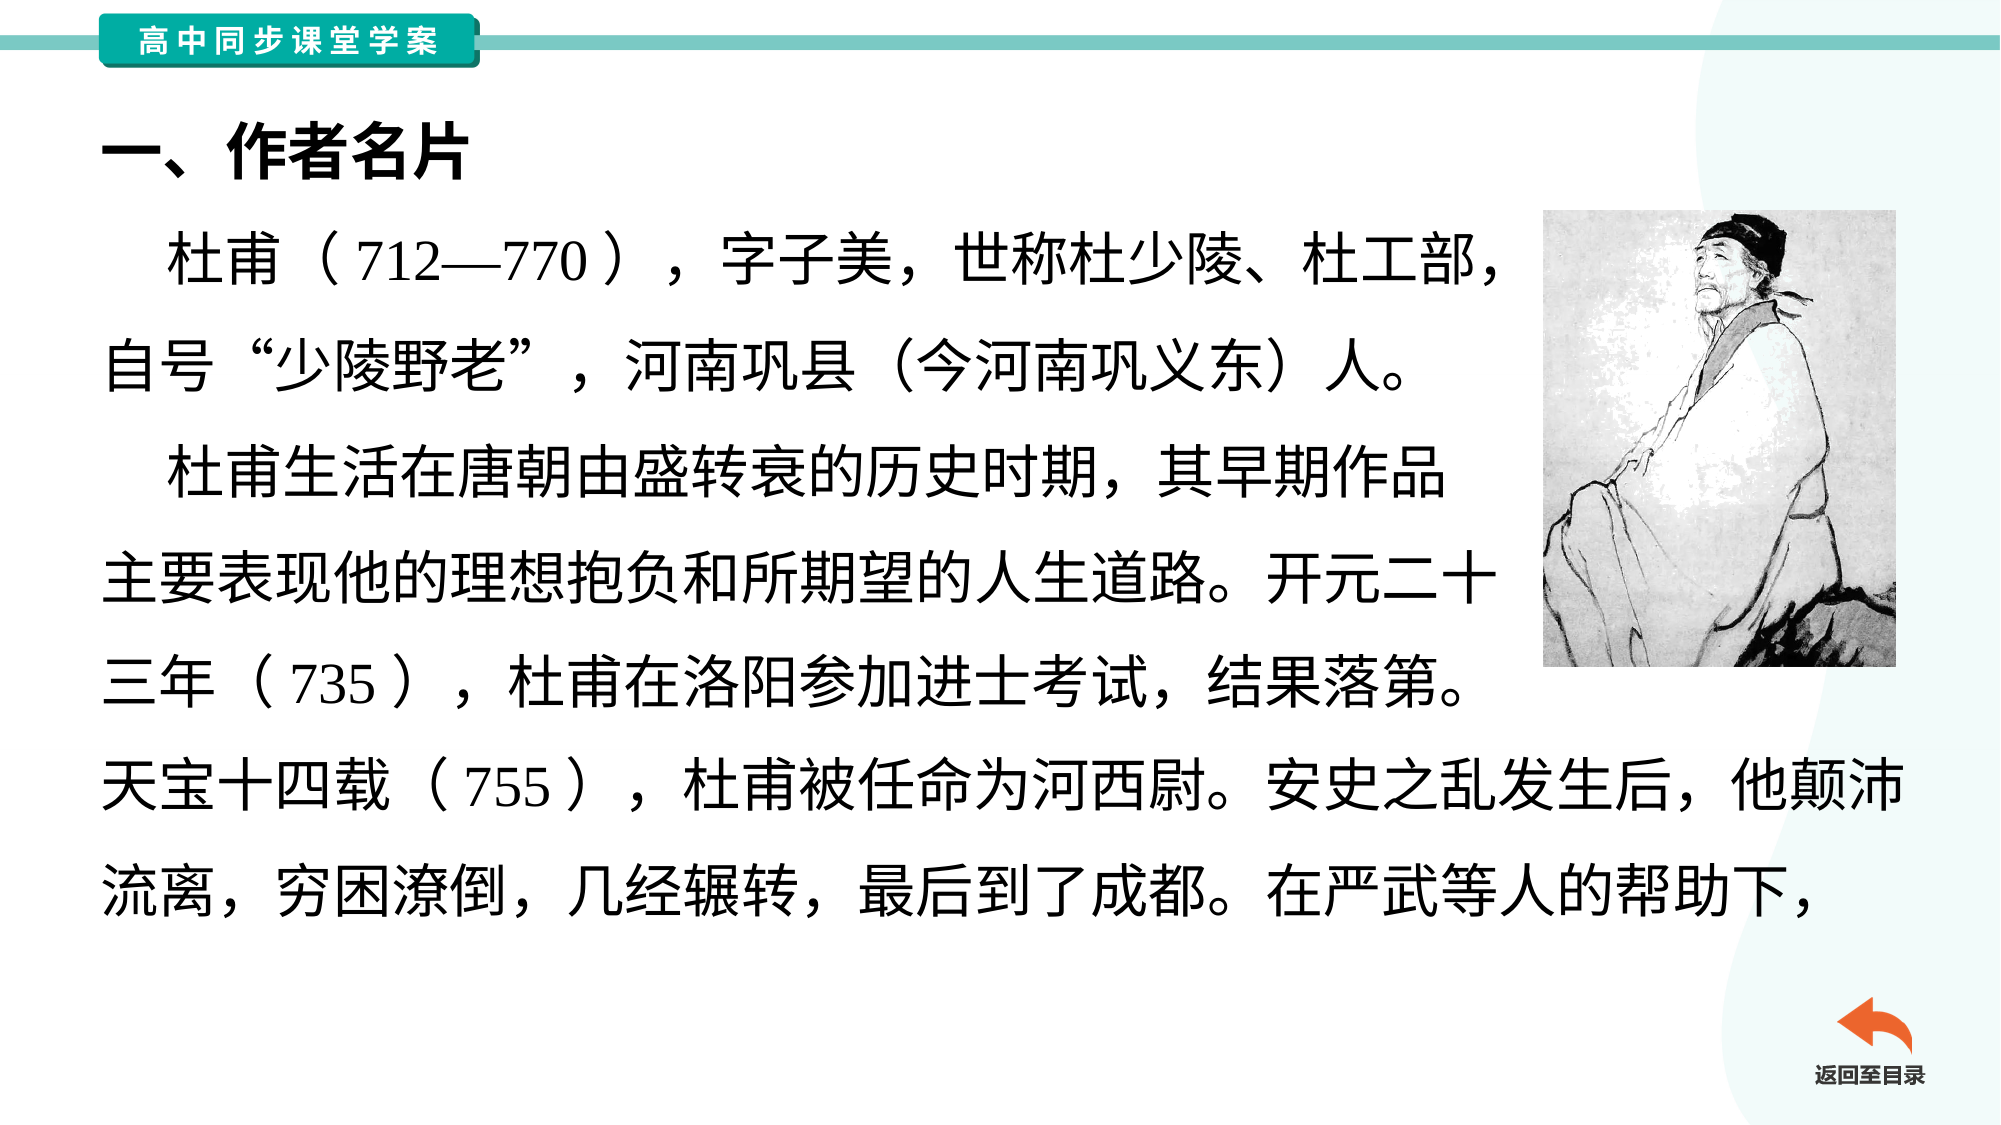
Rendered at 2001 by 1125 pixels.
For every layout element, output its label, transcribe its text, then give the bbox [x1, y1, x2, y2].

text_box 天宝十四载（755），杜甫被任命为河西尉。安史之乱发生后，他颠沛 流离，穷困潦倒，几经辗转，最后到了成都。在严武等人的帮助下， [100, 711, 1900, 925]
picture [0, 0, 2000, 1125]
text_box 杜甫（712—770），字子美，世称杜少陵、杜工部， 自号“少陵野老”，河南巩县（今河南巩义东）人。 杜甫生活在唐朝由盛转衰的历史时期，其早期作品 主要表现他的理想抱负和所期望的人生道路。开元二十 三年（735），杜甫在洛阳参加进士考试，结果落第。 [100, 186, 1524, 705]
text_box 一、作者名片 [100, 76, 1899, 248]
